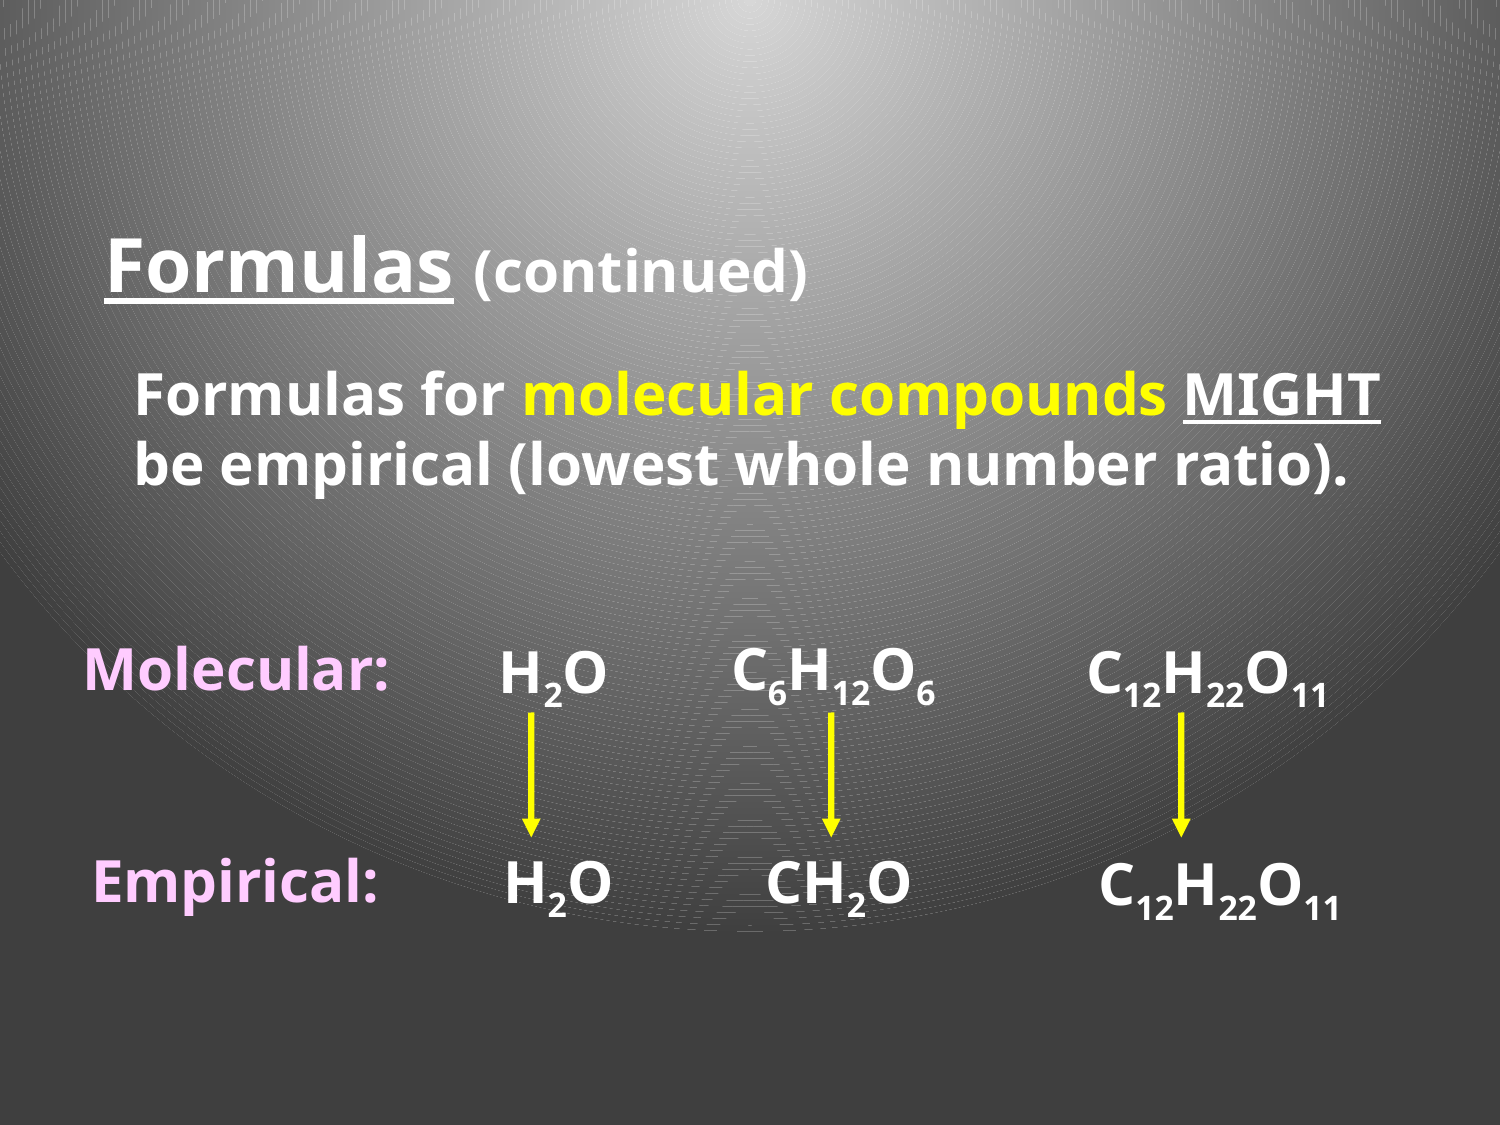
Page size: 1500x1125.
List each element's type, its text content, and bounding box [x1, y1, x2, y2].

text_box Empirical: [76, 836, 394, 922]
text_box Formulas (continued) [81, 200, 832, 325]
text_box Molecular: [67, 624, 405, 710]
text_box [825, 712, 838, 837]
text_box C6H12O6 [716, 624, 951, 720]
text_box [525, 722, 538, 838]
text_box [1175, 712, 1188, 838]
text_box Formulas for molecular compounds MIGHT be empirical (lowest whole number ratio). [118, 349, 1432, 505]
text_box CH2O [750, 837, 937, 932]
text_box H2O [484, 627, 624, 722]
text_box C12H22O11 [1083, 839, 1357, 935]
text_box C12H22O11 [1071, 627, 1345, 722]
text_box H2O [488, 837, 629, 932]
